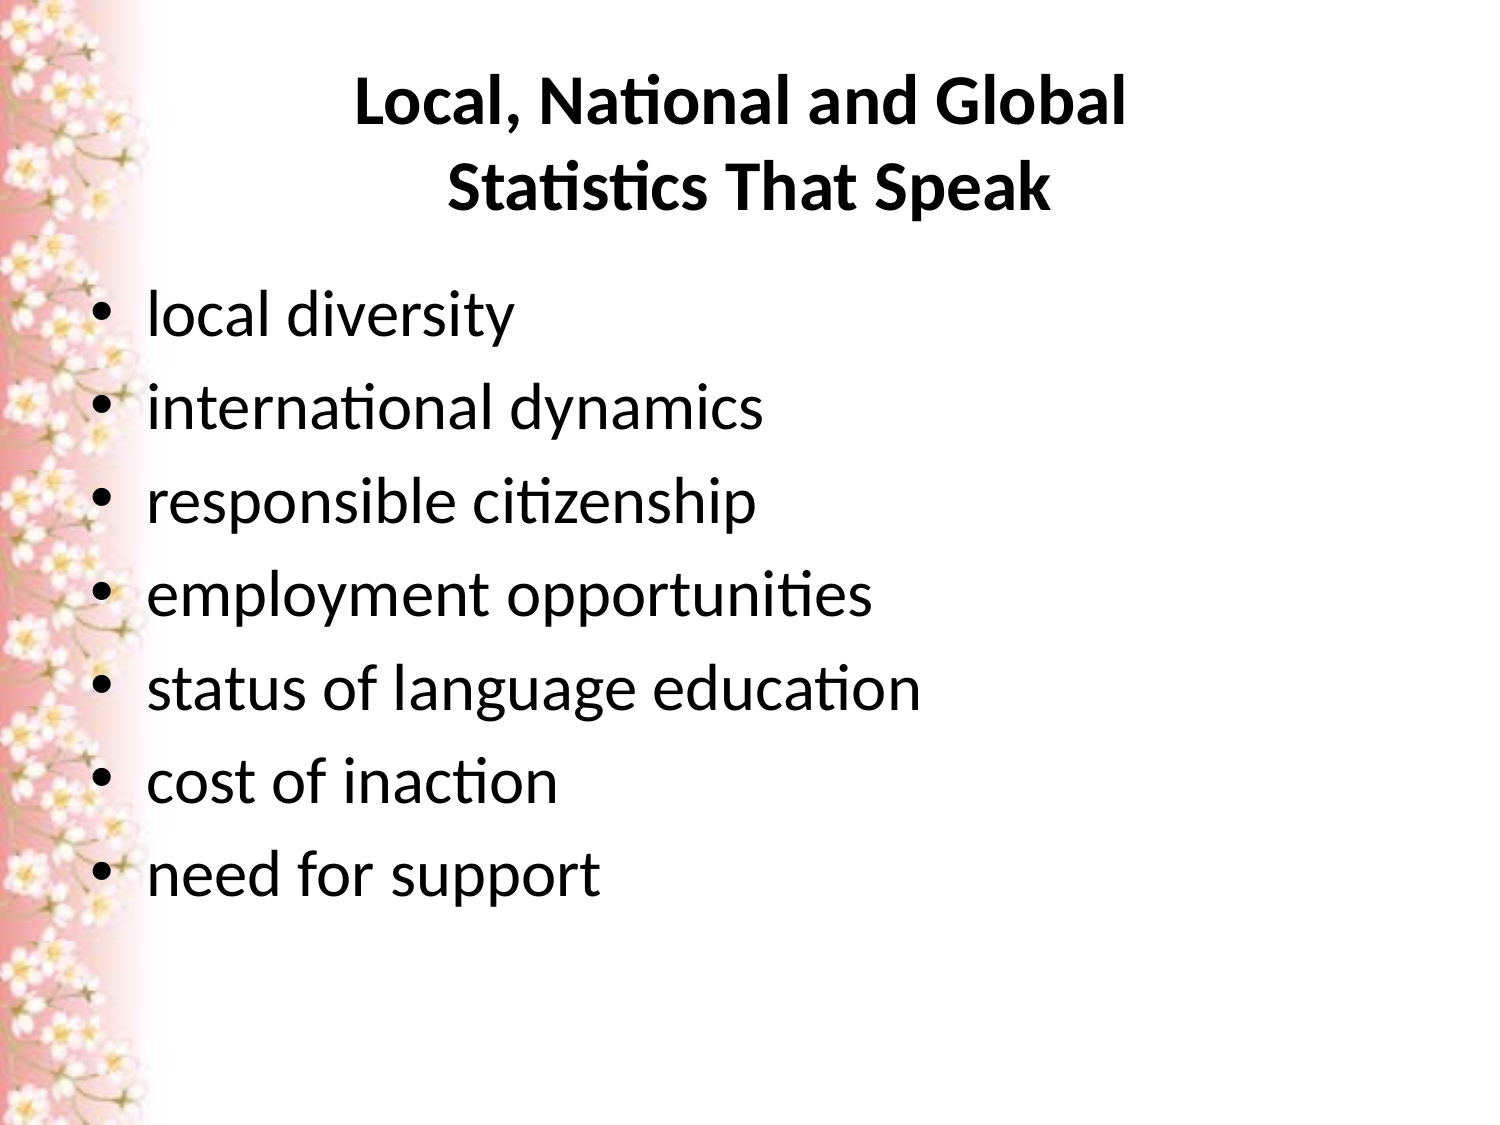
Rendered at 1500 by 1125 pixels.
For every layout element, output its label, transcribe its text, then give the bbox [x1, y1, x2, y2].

list local diversity international dynamics responsible citizenship employment opportunities status of language education cost of inaction need for support [75, 262, 1425, 1005]
title Local, National and Global Statistics That Speak [75, 45, 1425, 233]
picture [0, 0, 1500, 1125]
